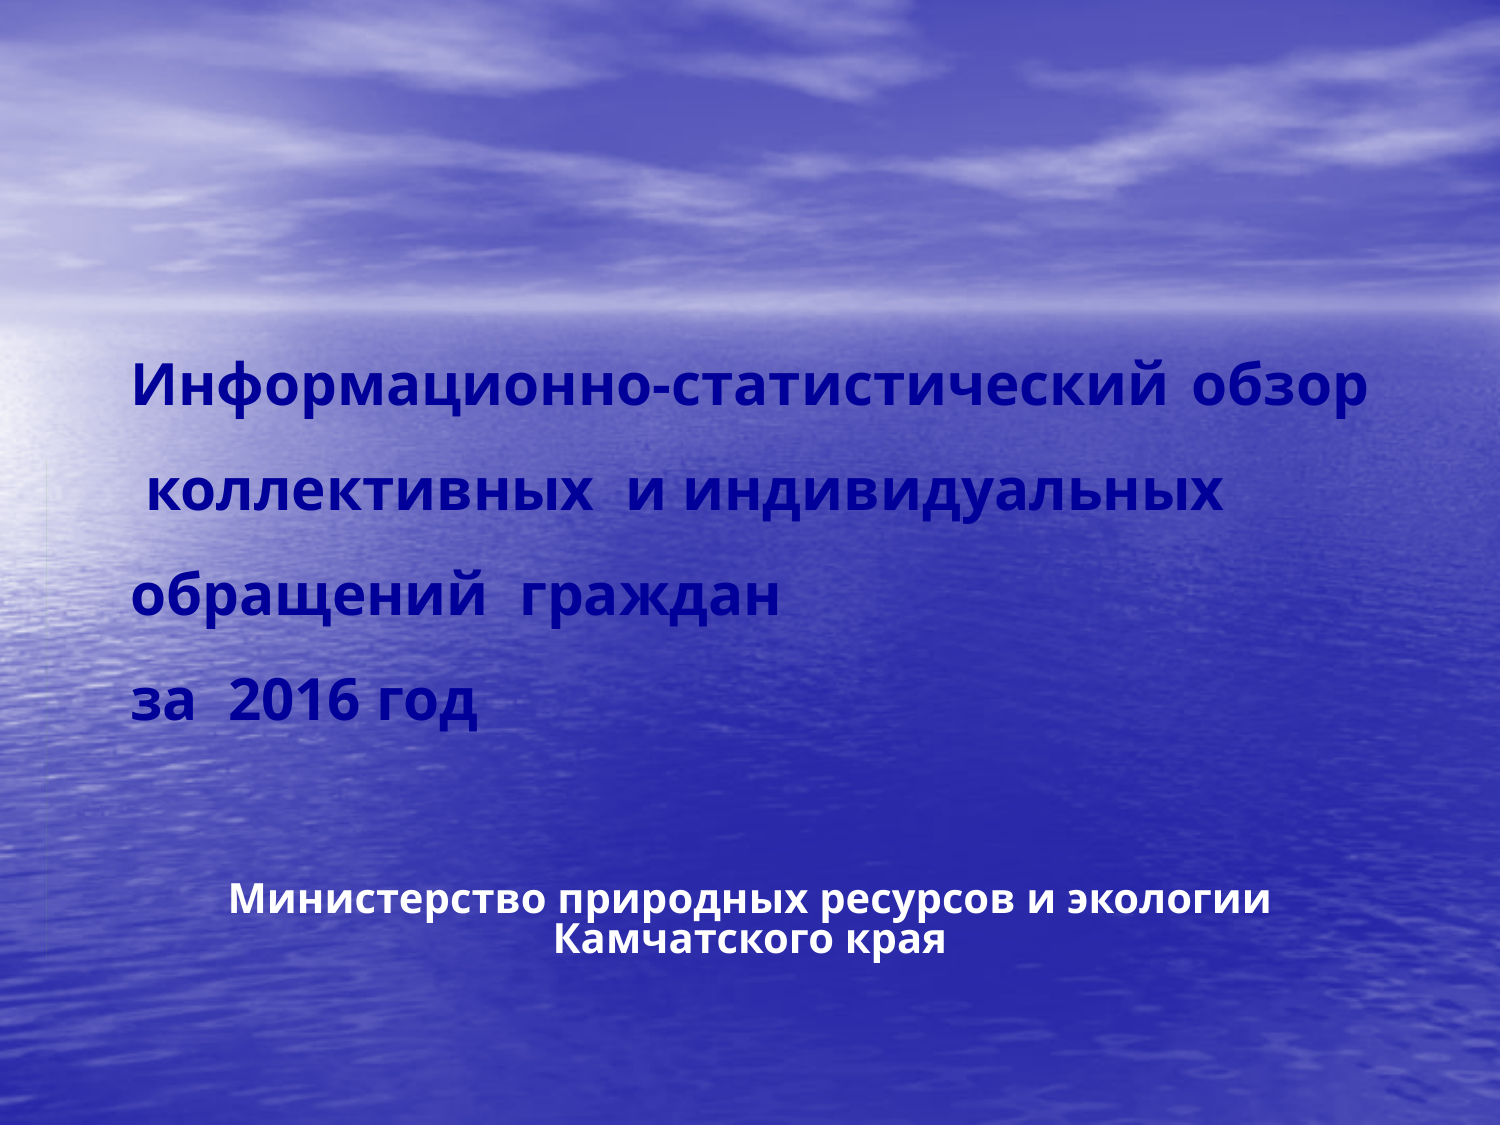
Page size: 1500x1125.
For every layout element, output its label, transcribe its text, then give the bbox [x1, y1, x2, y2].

subtitle Министерство природных ресурсов и экологии Камчатского края [159, 727, 1341, 977]
title Информационно-статистический обзор коллективных и индивидуальных обращений граждан за 2016 год [111, 326, 1388, 740]
